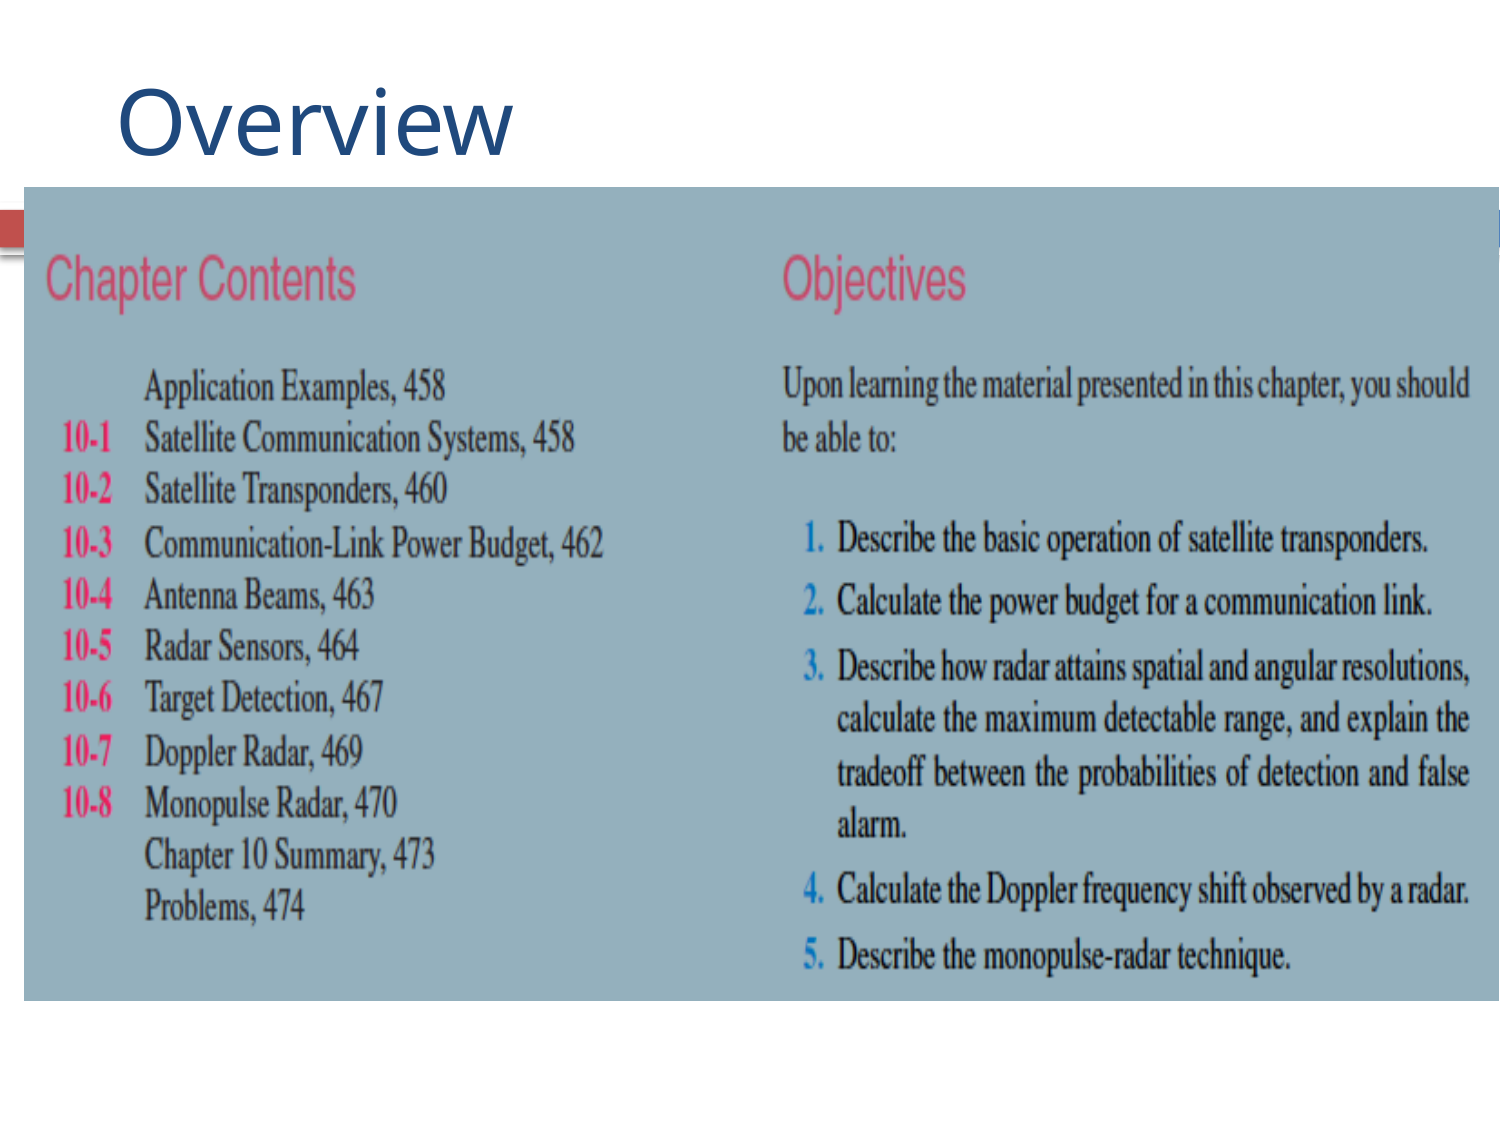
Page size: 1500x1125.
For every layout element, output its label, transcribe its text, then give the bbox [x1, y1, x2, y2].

text_box Overview [100, 37, 1438, 185]
picture [24, 187, 1500, 1001]
